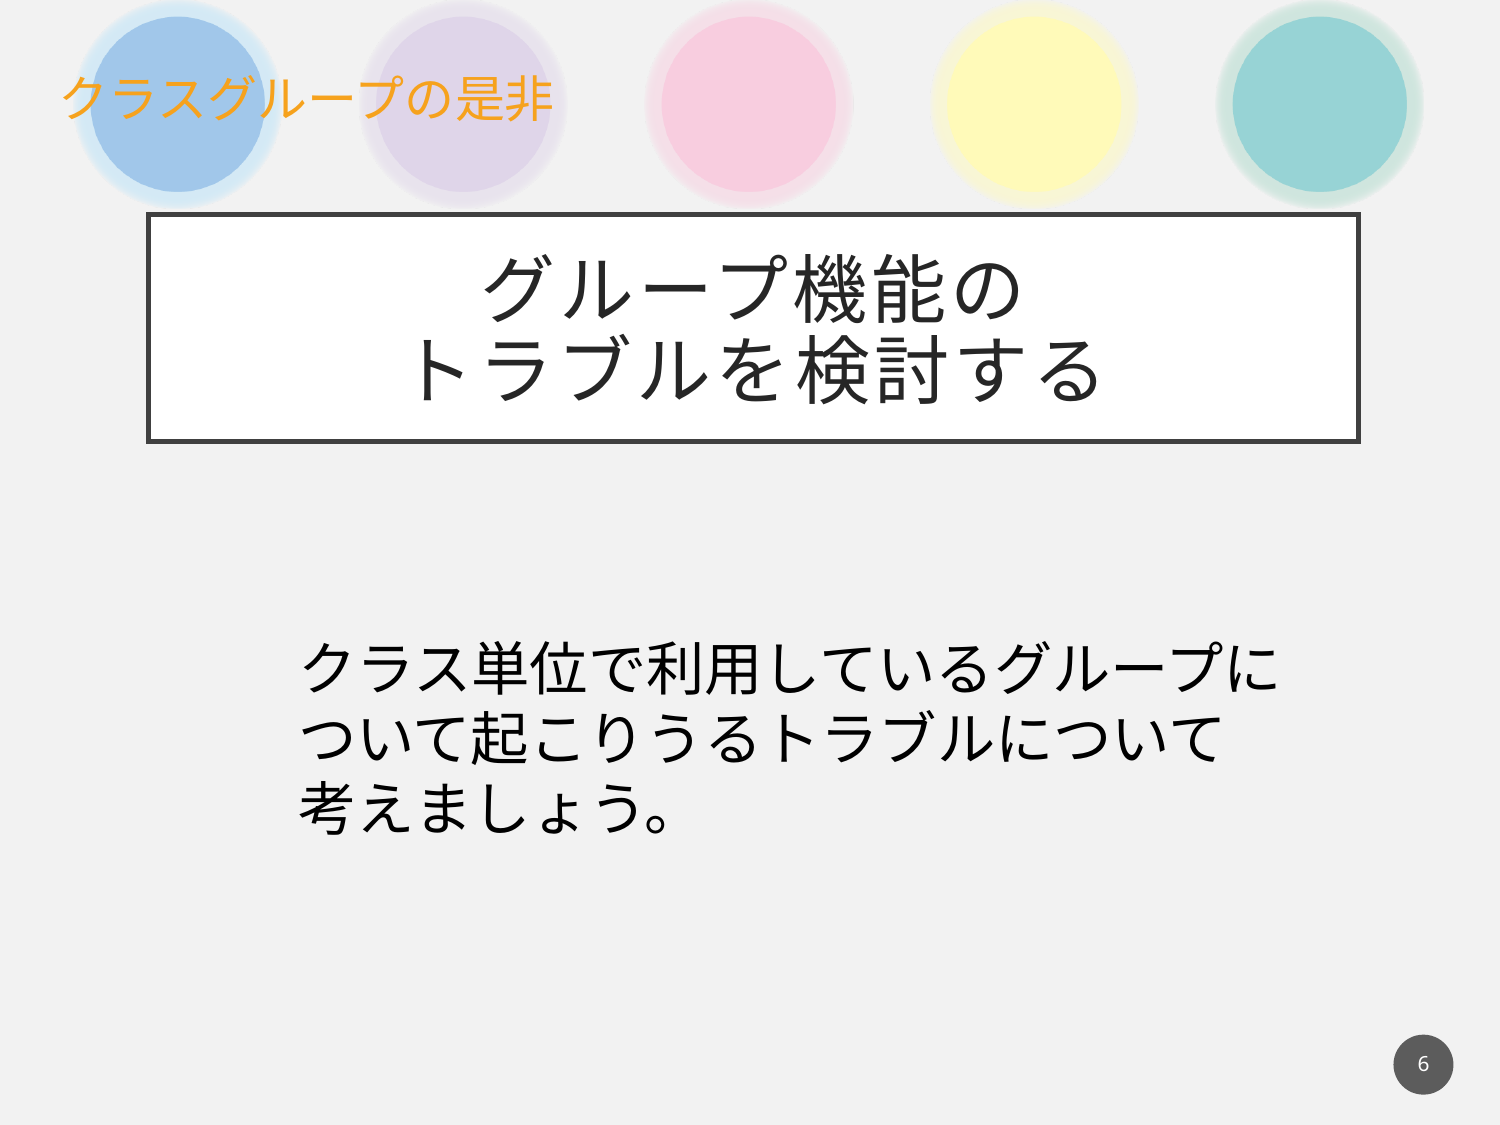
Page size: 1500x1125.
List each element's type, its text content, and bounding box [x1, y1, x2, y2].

slide_number 6 [1393, 1034, 1454, 1095]
text_box グループ機能の トラブルを検討する [148, 214, 1359, 442]
picture [73, 88, 96, 114]
picture [73, 0, 1424, 209]
text_box クラス単位で利用しているグループについて起こりうるトラブルについて考えましょう。 [283, 624, 1299, 850]
